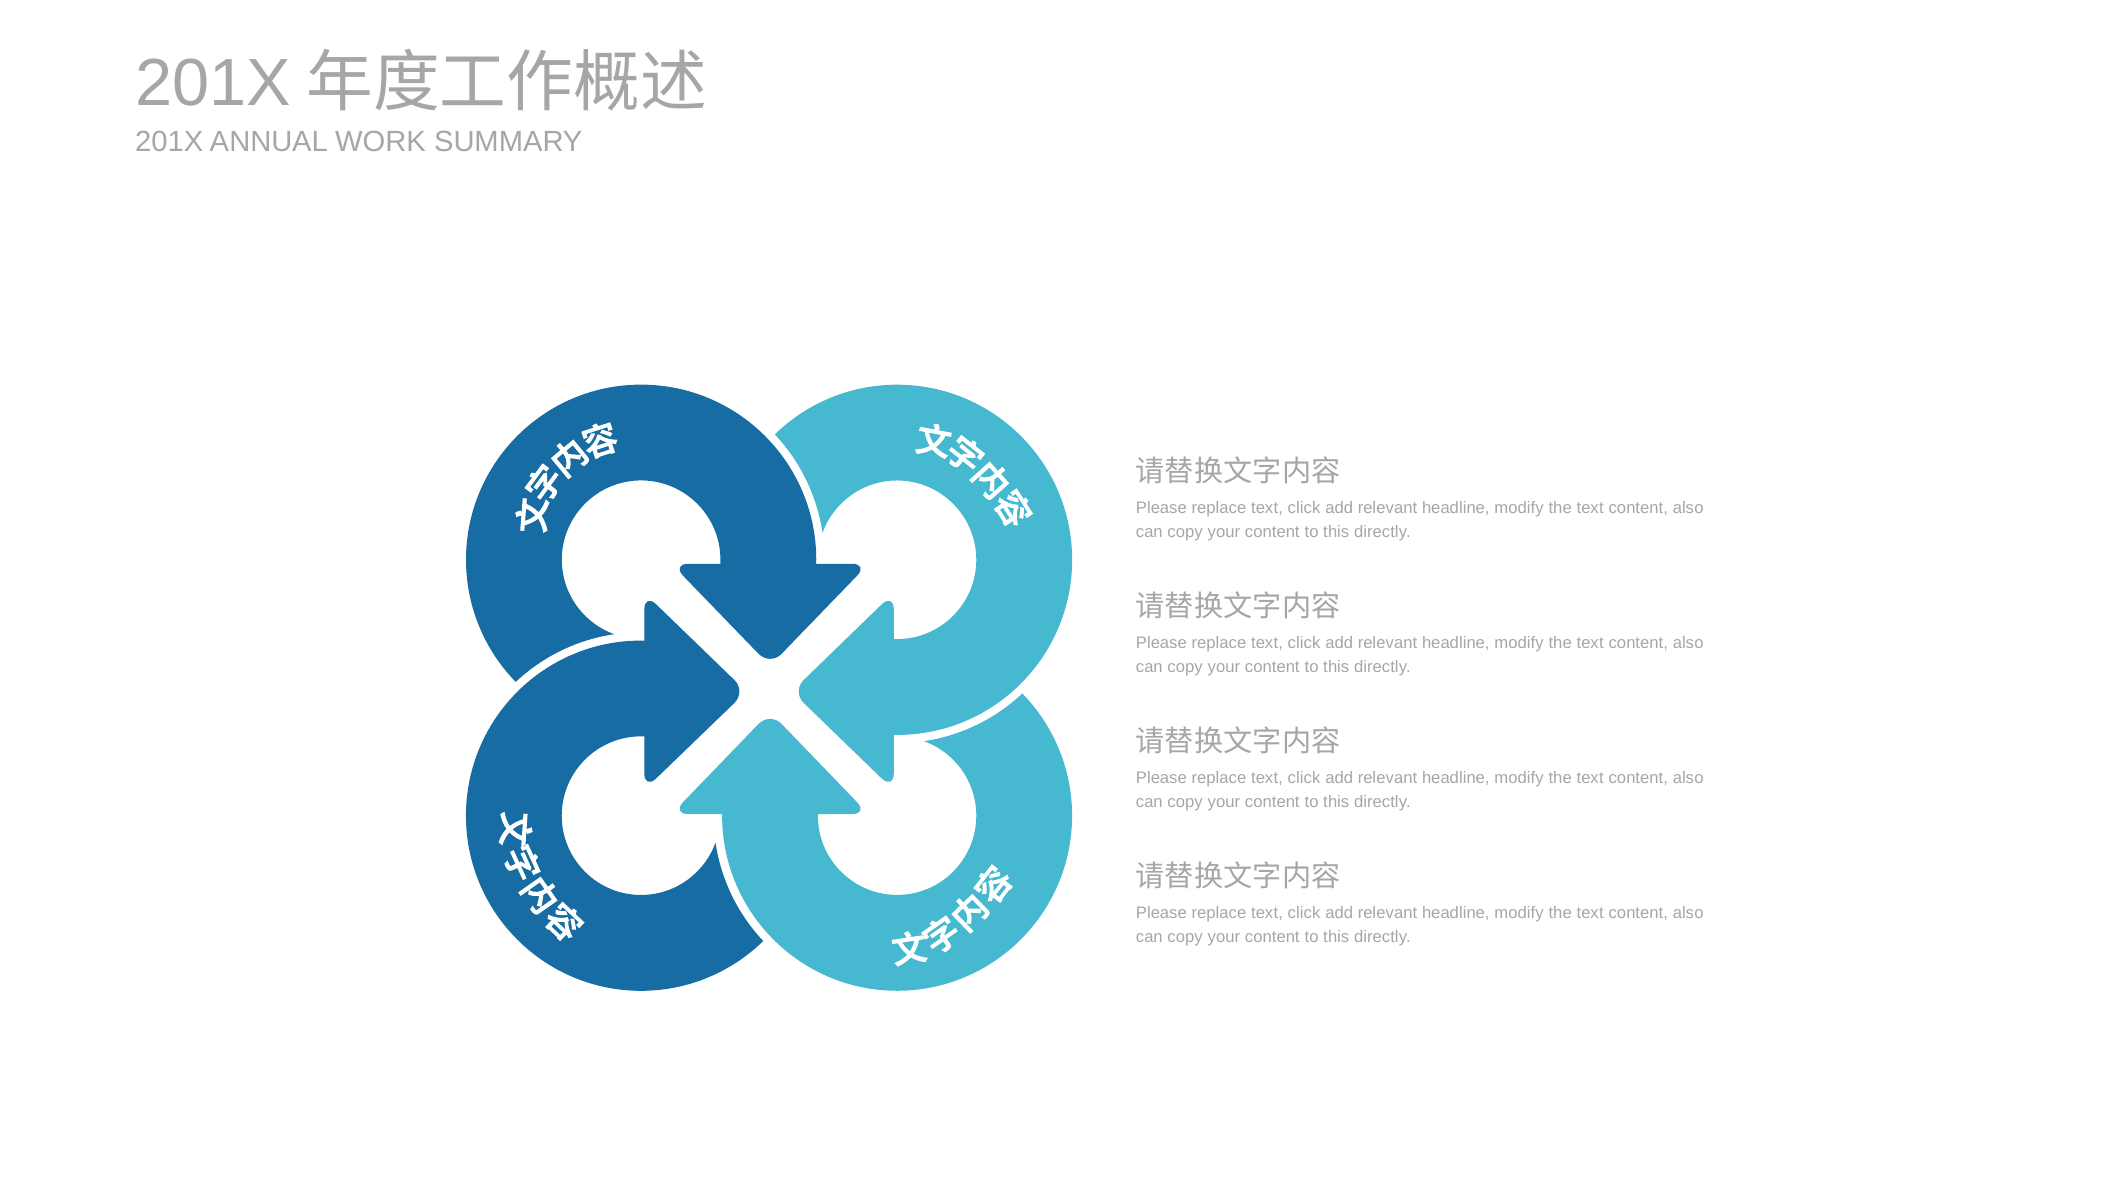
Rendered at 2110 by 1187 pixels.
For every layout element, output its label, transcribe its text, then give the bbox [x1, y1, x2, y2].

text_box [1135, 715, 1728, 810]
text_box 201X ANNUAL WORK SUMMARY [135, 122, 596, 158]
text_box 201X年度工作概述 [135, 38, 783, 119]
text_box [1135, 444, 1728, 539]
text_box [1135, 850, 1728, 945]
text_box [1135, 580, 1728, 674]
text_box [465, 384, 1073, 991]
